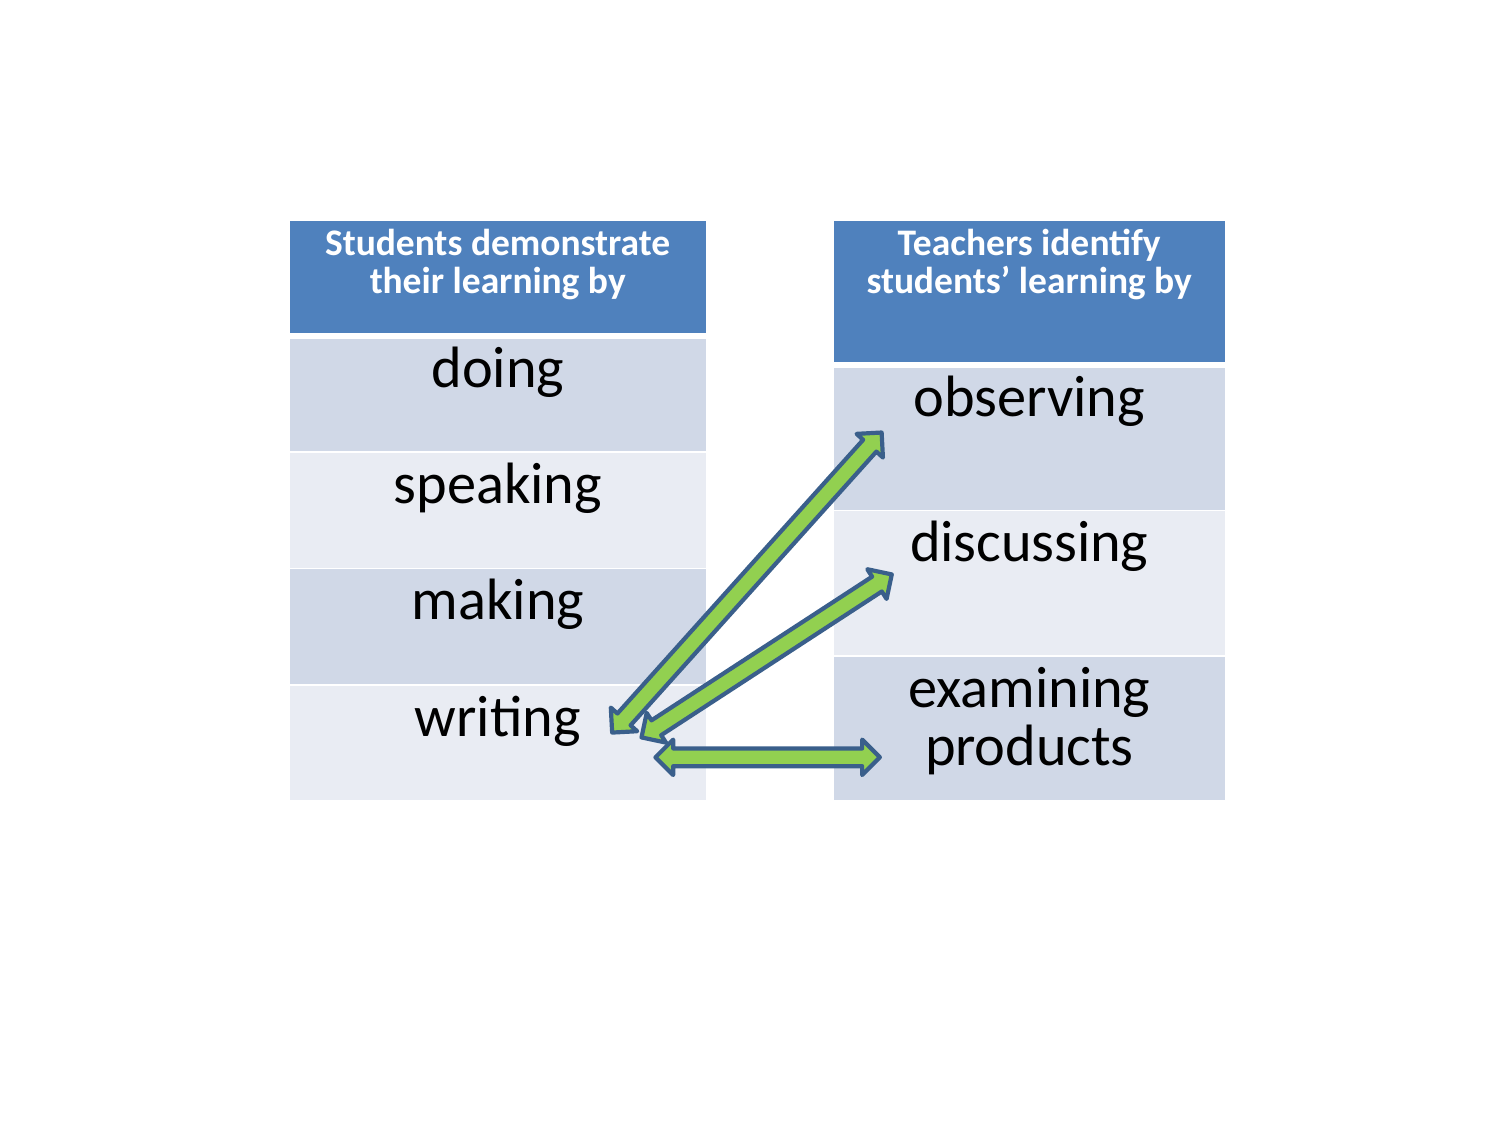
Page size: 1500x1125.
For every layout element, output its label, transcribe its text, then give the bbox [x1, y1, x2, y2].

table_cell discussing [834, 511, 1225, 655]
table_cell writing [290, 686, 706, 800]
text_box [653, 737, 882, 777]
table_header Teachers identify students’ learning by [834, 221, 1225, 362]
text_box [639, 567, 894, 745]
table_cell speaking [290, 453, 706, 568]
table_cell making [290, 569, 706, 684]
table_cell examining products [834, 657, 1225, 800]
table_cell doing [290, 339, 706, 451]
text_box [608, 430, 886, 735]
table_cell observing [834, 368, 1225, 510]
table_header Students demonstrate their learning by [290, 221, 706, 333]
